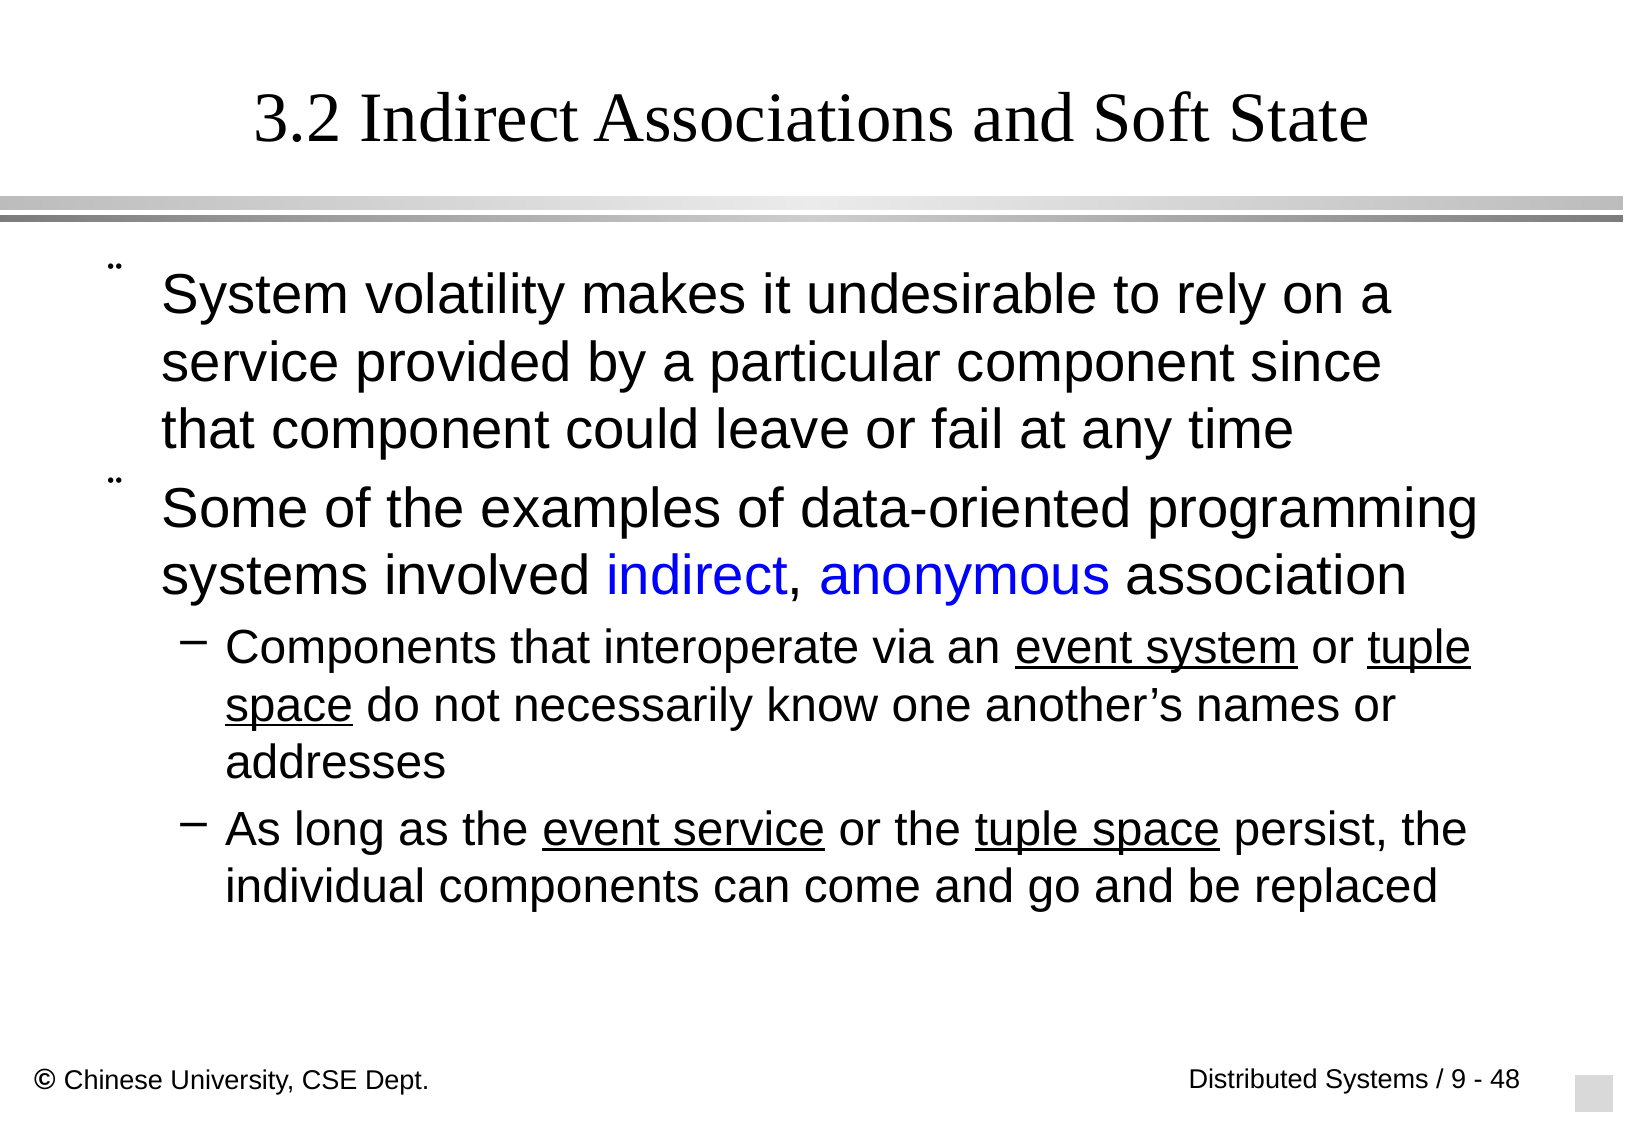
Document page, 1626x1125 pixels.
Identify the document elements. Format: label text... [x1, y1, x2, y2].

title 3.2 Indirect Associations and Soft State [49, 62, 1576, 163]
list System volatility makes it undesirable to rely on a service provided by a particular component since that component could leave or fail at any time Some of the examples of data-oriented programming systems involved indirect, anonymous association Components that interoperate via an event system or tuple space do not necessarily know one another’s names or addresses As long as the event service or the tuple space persist, the individual components can come and go and be replaced [92, 249, 1506, 1038]
text_box [1575, 1074, 1613, 1113]
